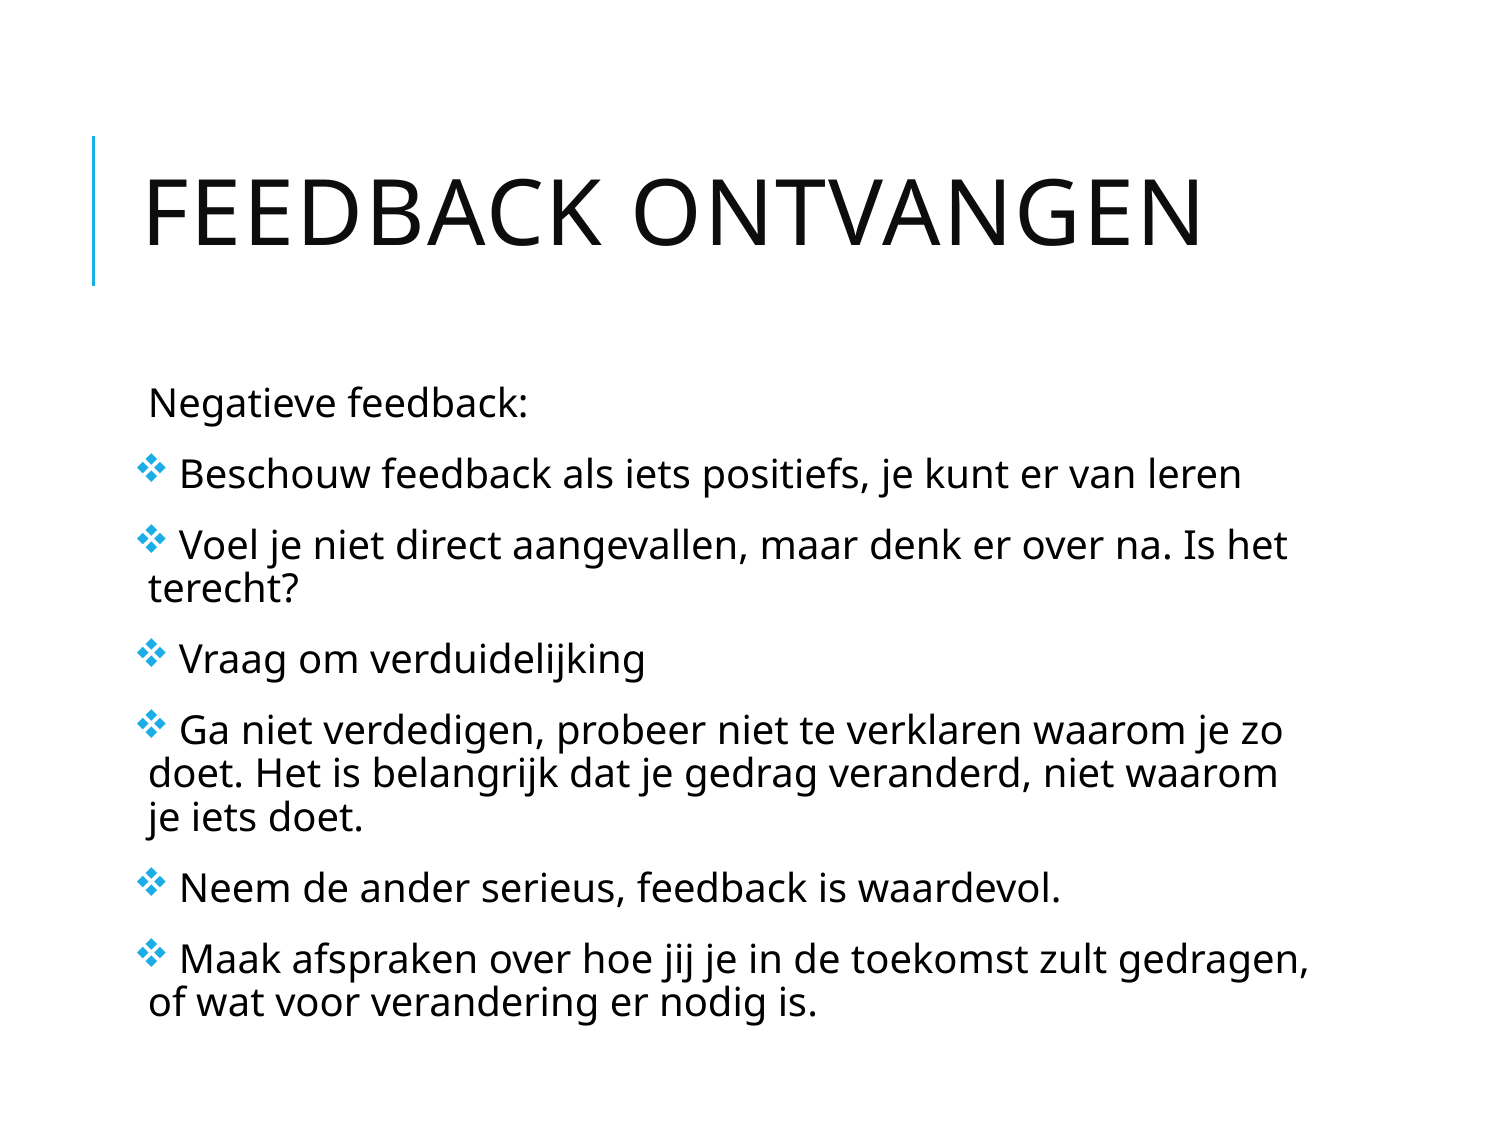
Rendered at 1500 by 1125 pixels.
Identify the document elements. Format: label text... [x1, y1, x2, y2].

list Negatieve feedback: Beschouw feedback als iets positiefs, je kunt er van leren Voel je niet direct aangevallen, maar denk er over na. Is het terecht? Vraag om verduidelijking Ga niet verdedigen, probeer niet te verklaren waarom je zo doet. Het is belangrijk dat je gedrag veranderd, niet waarom je iets doet. Neem de ander serieus, feedback is waardevol. Maak afspraken over hoe jij je in de toekomst zult gedragen, of wat voor verandering er nodig is. [126, 375, 1322, 1035]
title Feedback ontvangen [126, 96, 1322, 342]
